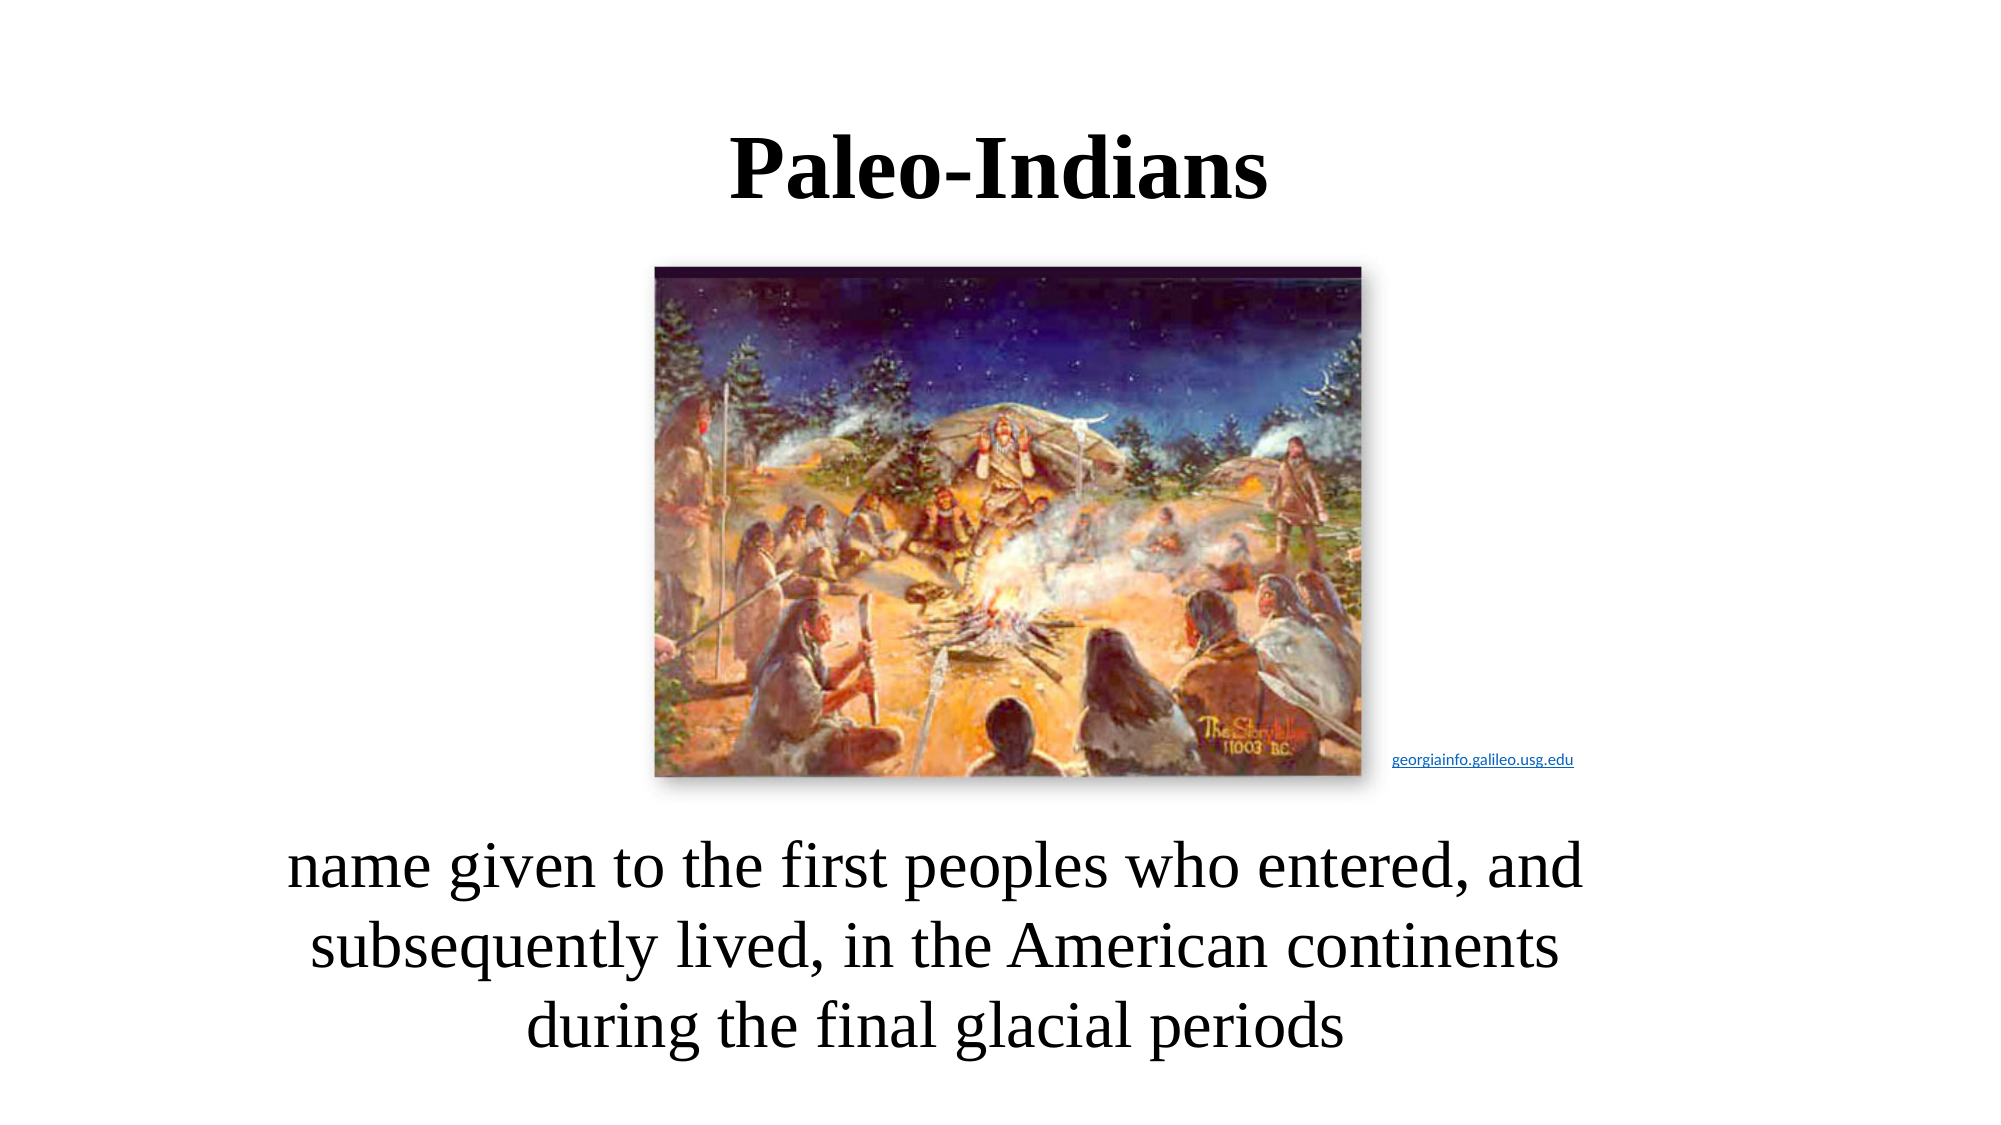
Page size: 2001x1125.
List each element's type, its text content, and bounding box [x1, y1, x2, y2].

text_box georgiainfo.galileo.usg.edu [1391, 741, 1874, 777]
title Paleo-Indians [137, 59, 1863, 278]
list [637, 253, 1391, 804]
text_box name given to the first peoples who entered, and subsequently lived, in the American continents during the final glacial periods [209, 813, 1665, 1068]
